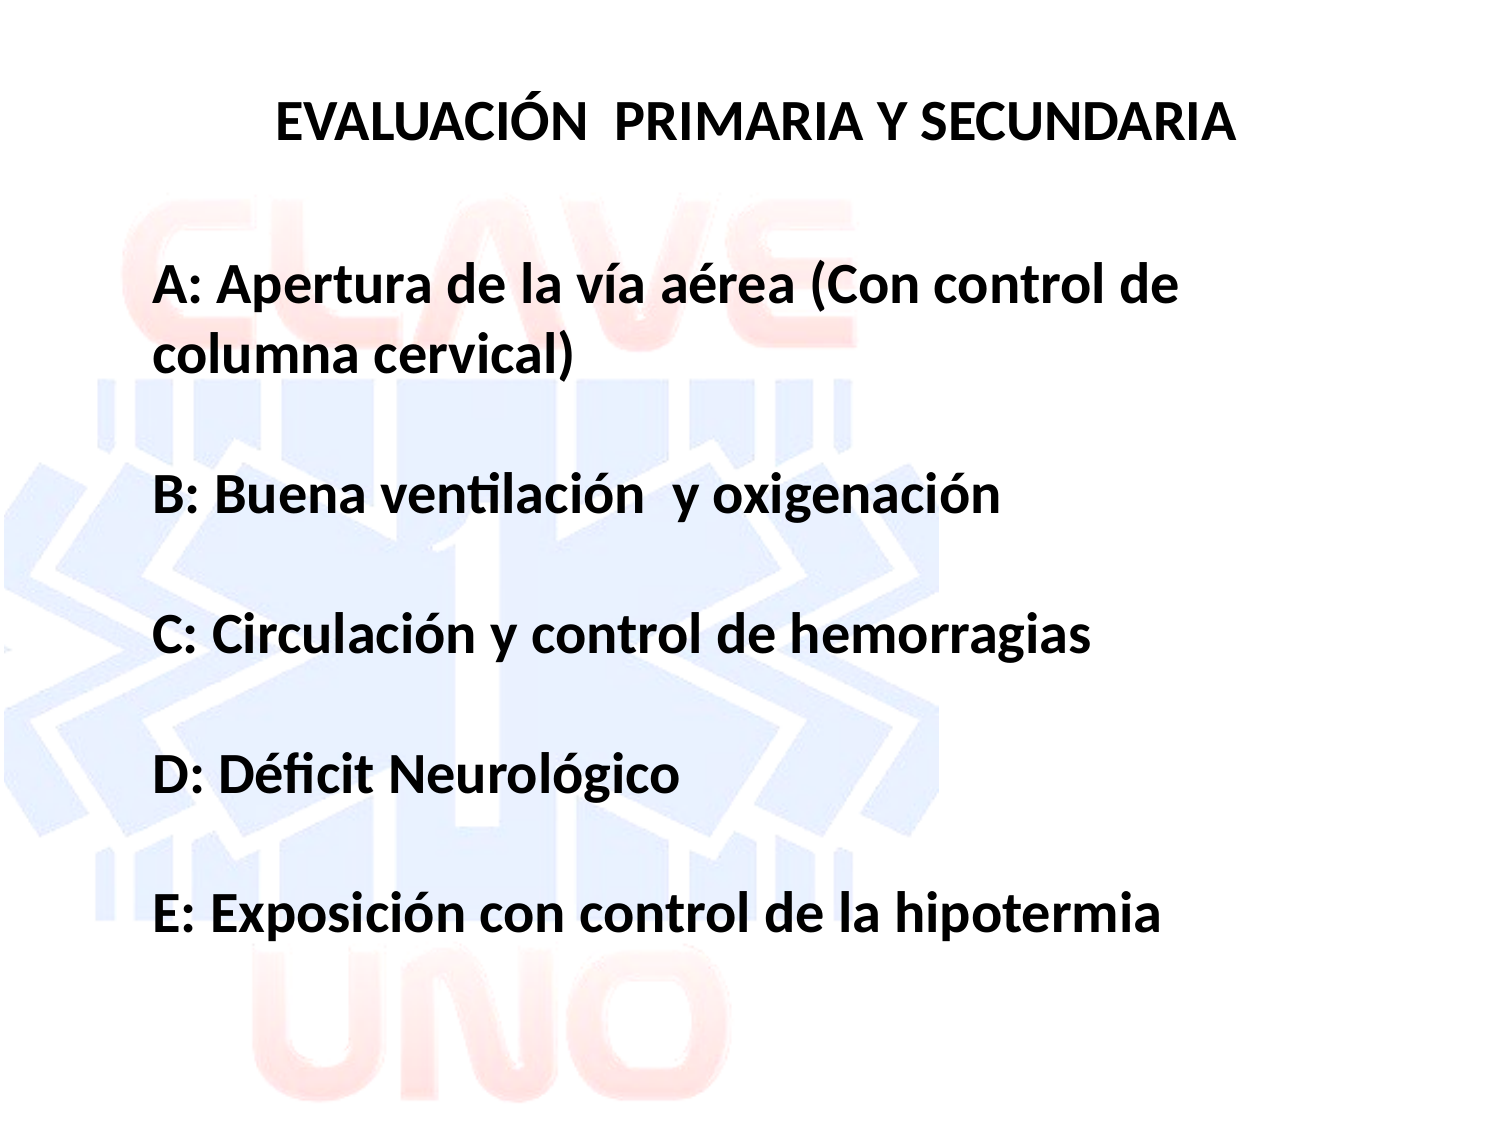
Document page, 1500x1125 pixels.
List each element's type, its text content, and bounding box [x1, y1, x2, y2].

text_box A: Apertura de la vía aérea (Con control de columna cervical) B: Buena ventilación y oxigenación C: Circulación y control de hemorragias D: Déficit Neurológico E: Exposición con control de la hipotermia [944, 237, 1375, 952]
picture [3, 184, 940, 1121]
text_box EVALUACIÓN PRIMARIA Y SECUNDARIA [249, 75, 1263, 160]
